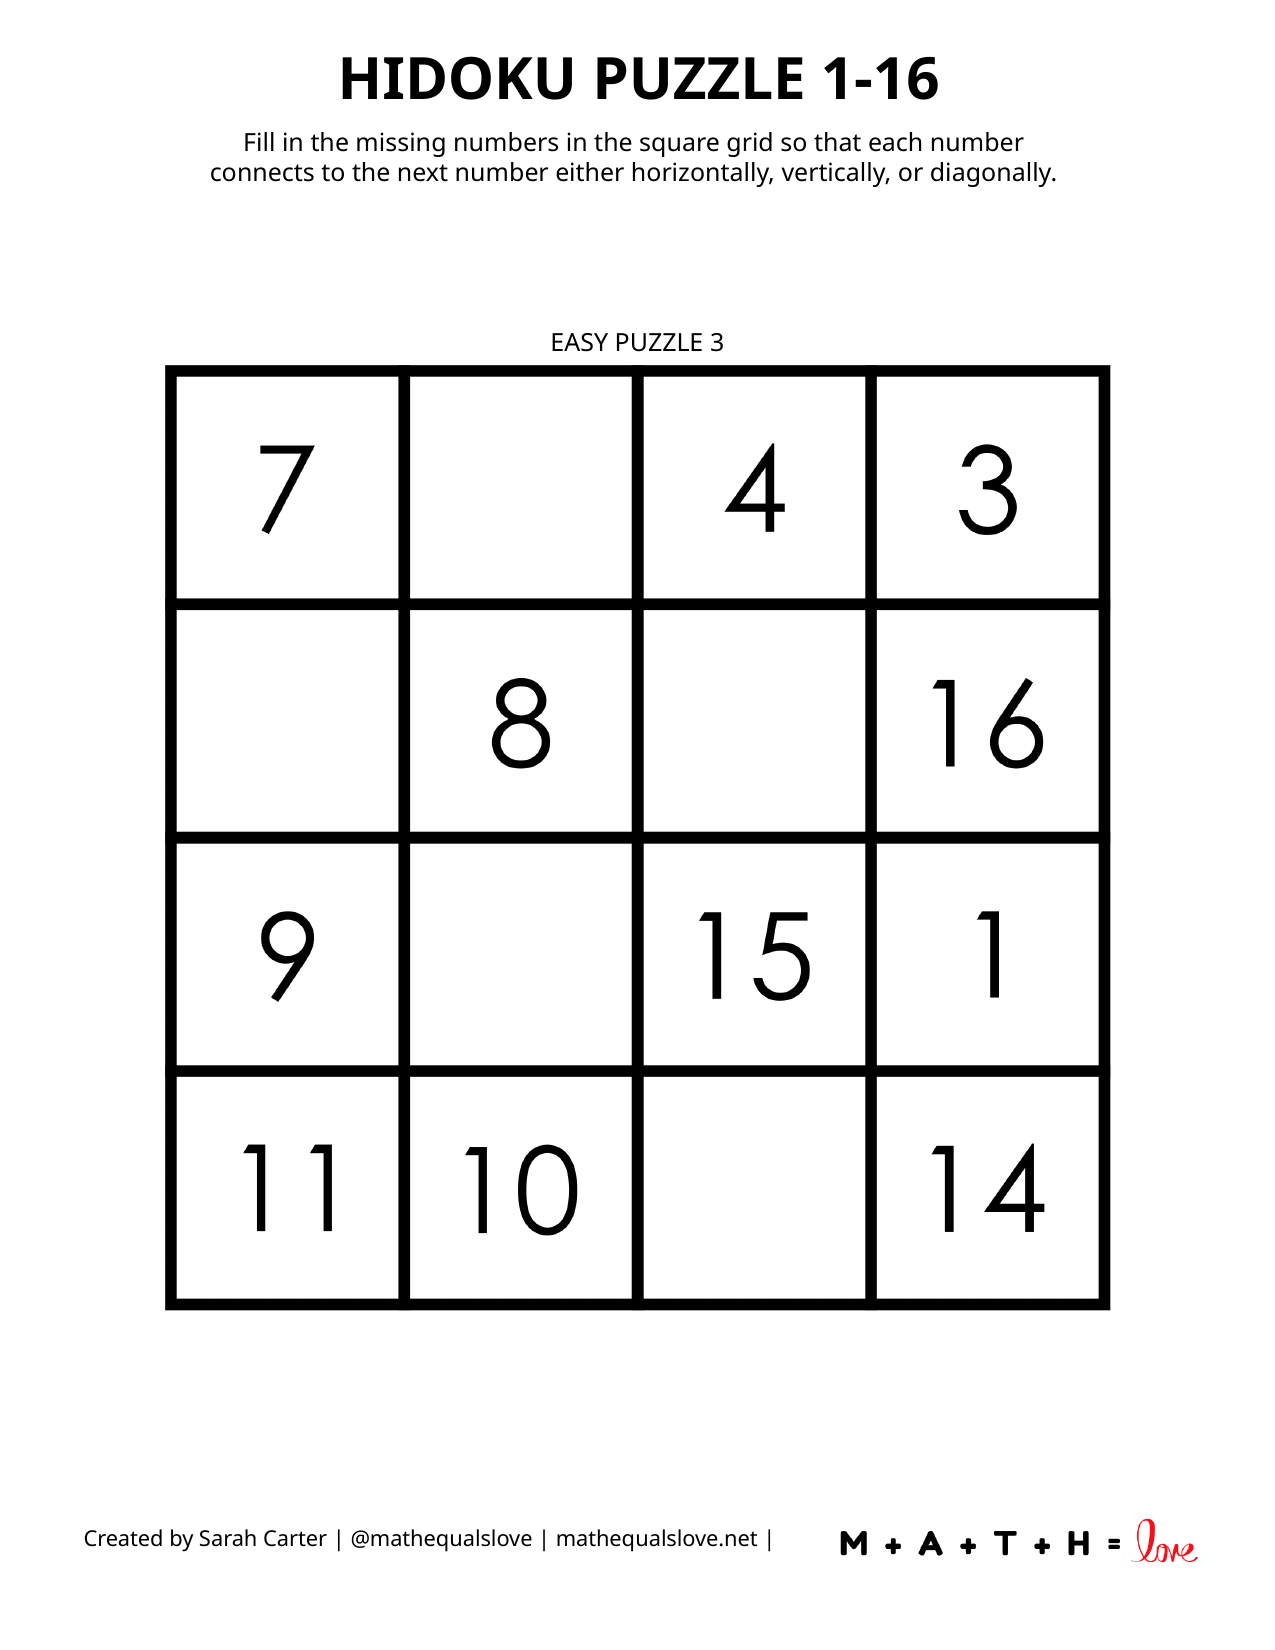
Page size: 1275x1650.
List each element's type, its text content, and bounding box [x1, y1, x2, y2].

picture [158, 358, 1117, 1317]
picture [826, 1515, 1207, 1567]
text_box Created by Sarah Carter | @mathequalslove | mathequalslove.net | [68, 1516, 826, 1558]
text_box Fill in the missing numbers in the square grid so that each number connects to the next number either horizontally, vertically, or diagonally. [0, 118, 1275, 194]
text_box HIDOKU PUZZLE 1-16 [66, 33, 1211, 118]
text_box EASY PUZZLE 3 [159, 326, 1116, 358]
